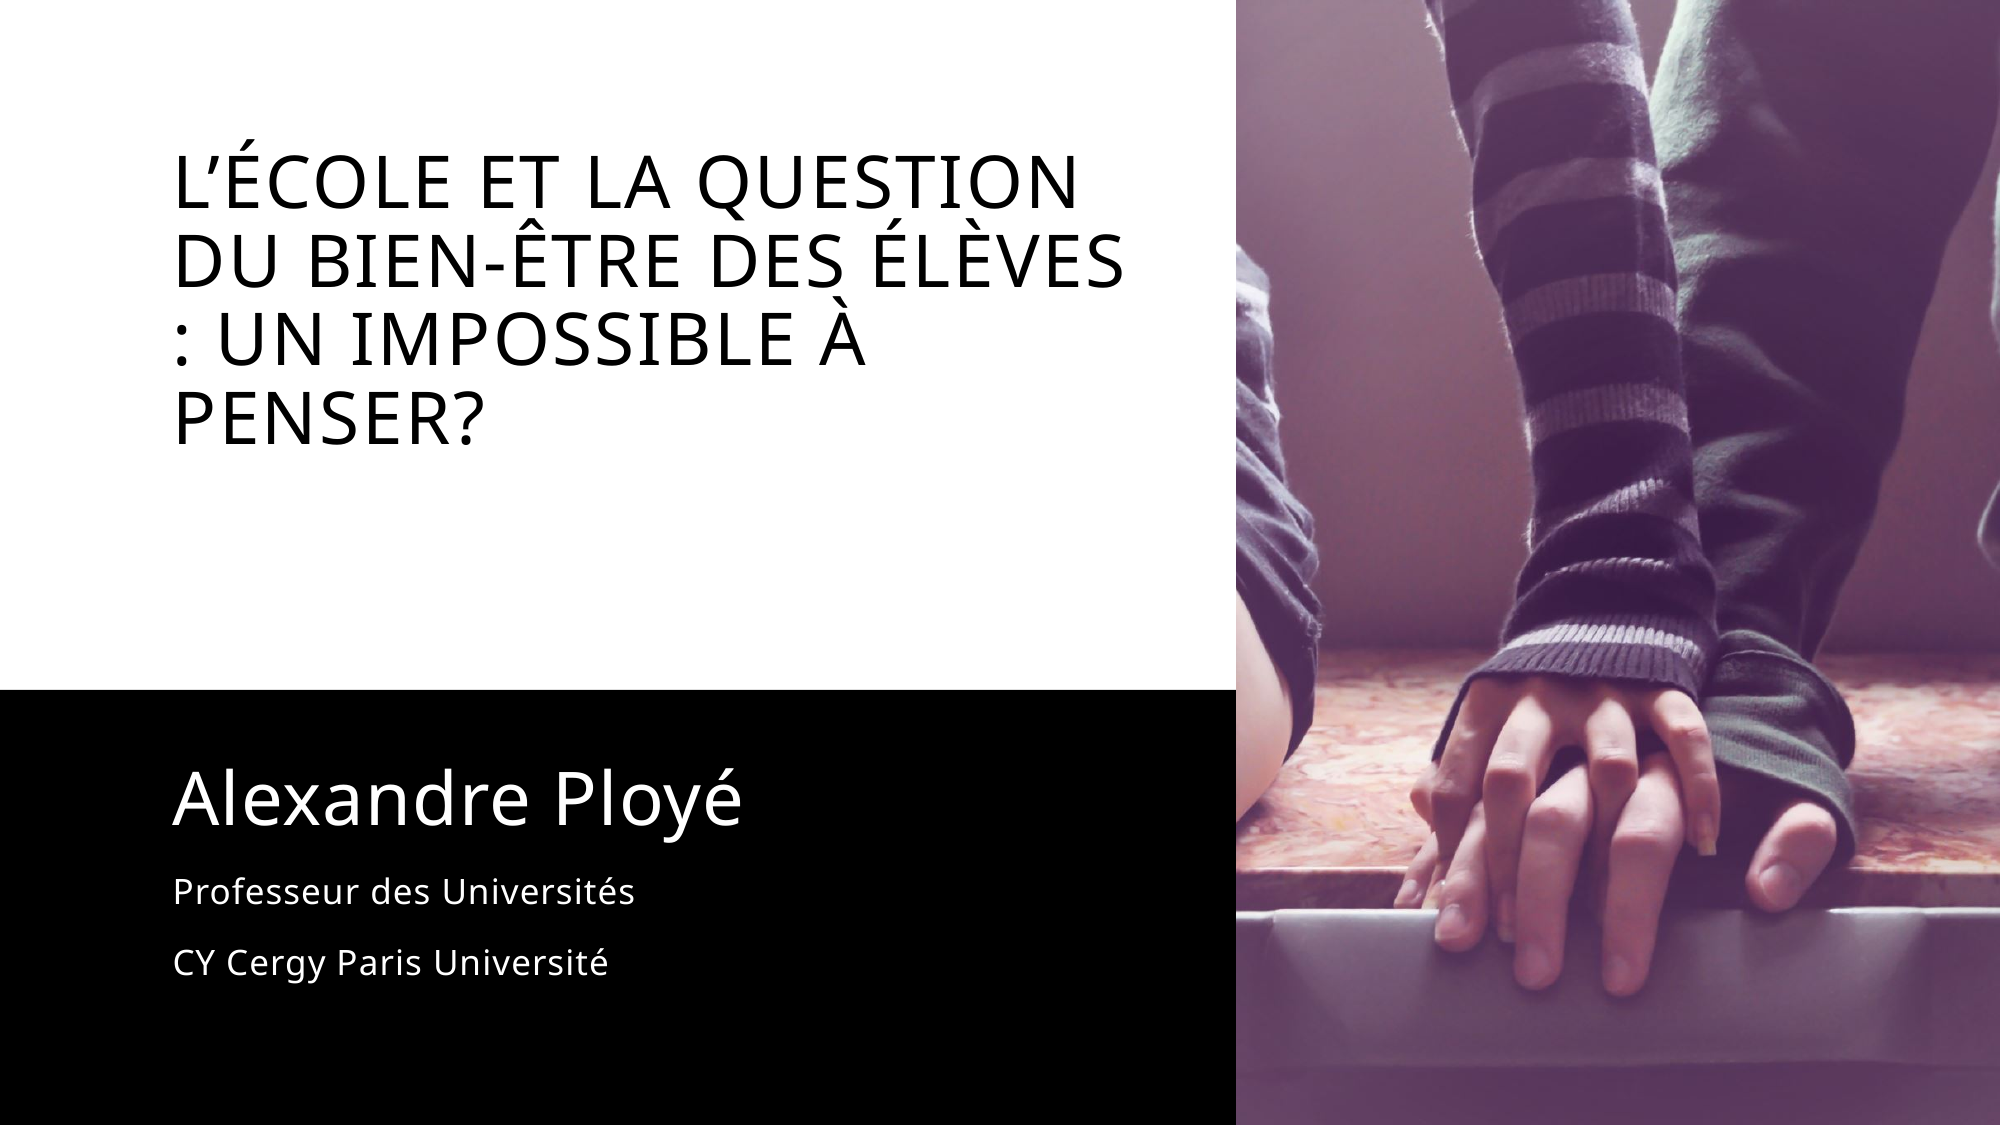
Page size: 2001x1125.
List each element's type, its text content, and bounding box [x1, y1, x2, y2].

subtitle Alexandre Ployé Professeur des Universités CY Cergy Paris Université [157, 742, 1146, 991]
picture [1235, 0, 2000, 1125]
title L’école et la question du bien-être des élèves : un impossible à penser? [157, 104, 1146, 635]
